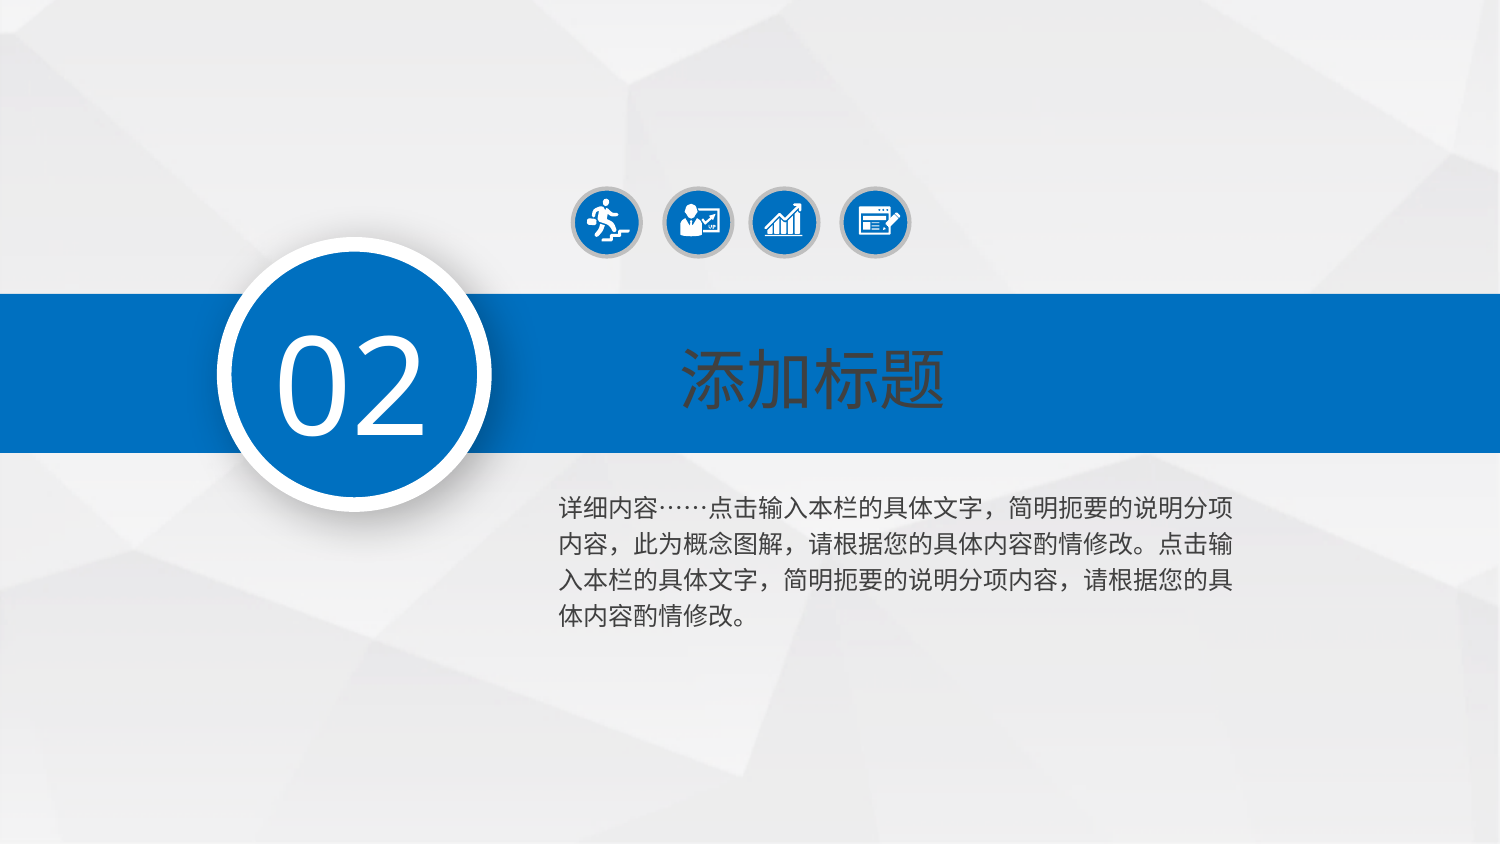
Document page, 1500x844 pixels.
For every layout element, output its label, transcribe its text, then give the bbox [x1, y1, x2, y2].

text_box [664, 188, 733, 257]
text_box 添加标题 [547, 330, 1079, 426]
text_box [841, 188, 910, 257]
text_box [0, 292, 217, 455]
picture [0, 0, 1500, 292]
picture [0, 455, 1500, 844]
text_box 详细内容……点击输入本栏的具体文字，简明扼要的说明分项内容，此为概念图解，请根据您的具体内容酌情修改。点击输入本栏的具体文字，简明扼要的说明分项内容，请根据您的具体内容酌情修改。 [547, 481, 1246, 636]
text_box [572, 188, 642, 257]
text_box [223, 244, 485, 505]
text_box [750, 188, 819, 257]
text_box [499, 292, 1500, 455]
